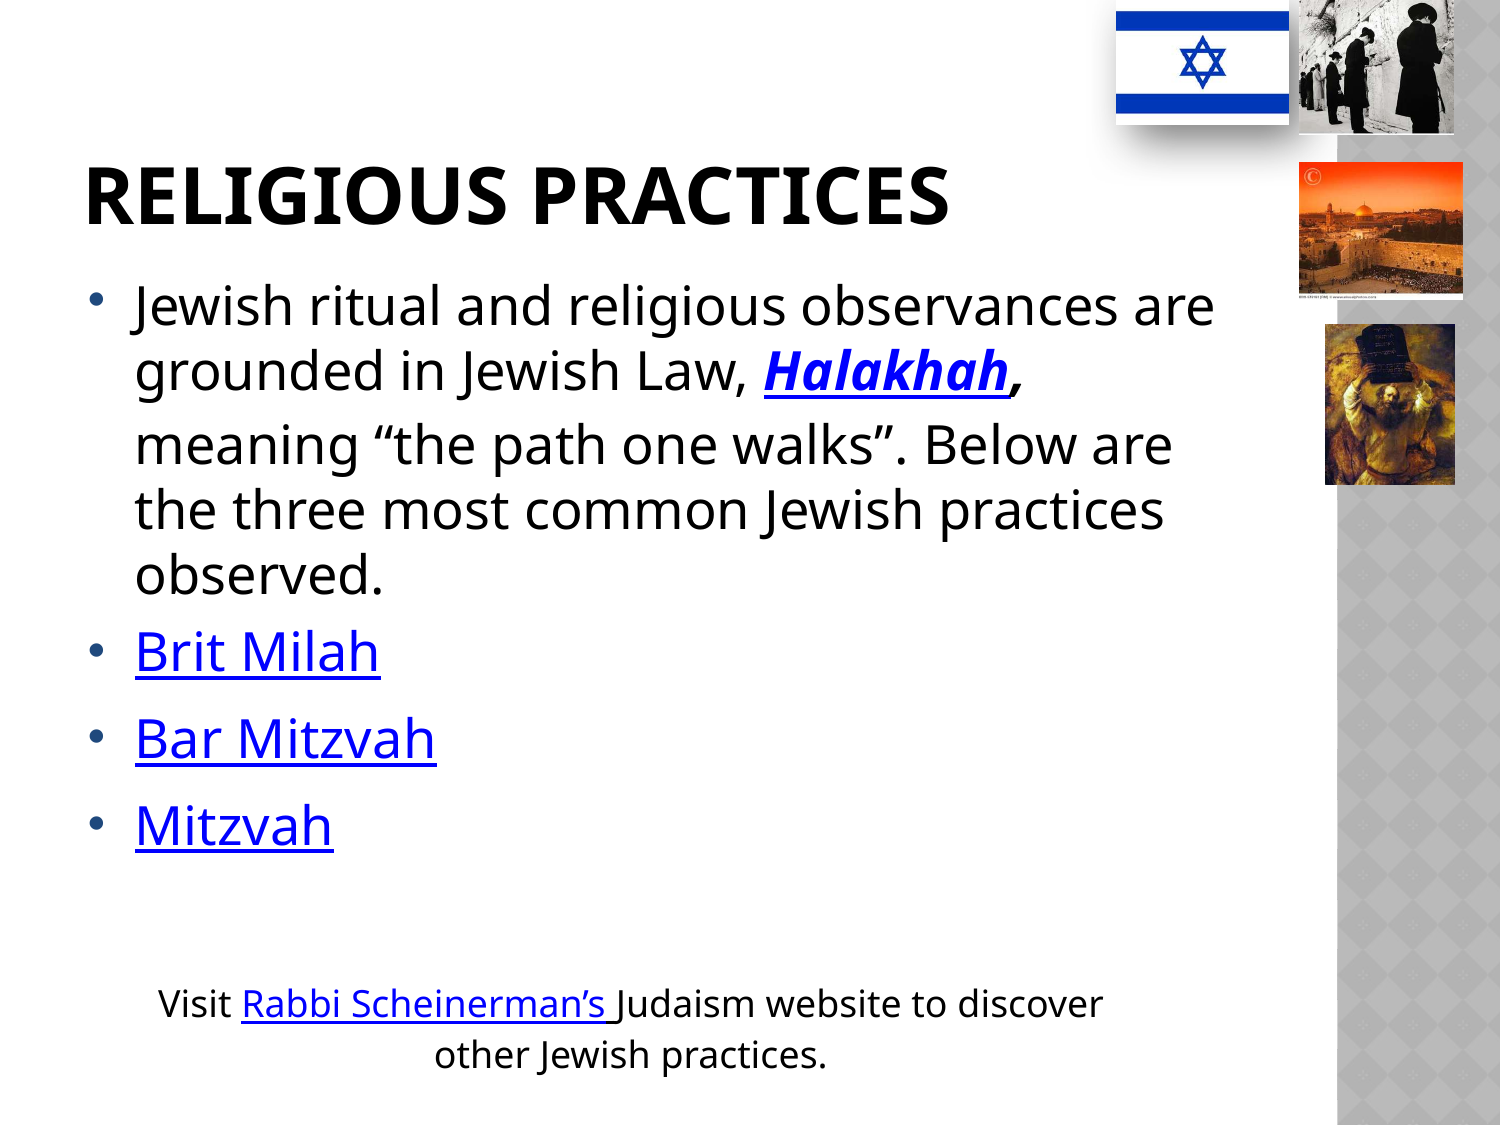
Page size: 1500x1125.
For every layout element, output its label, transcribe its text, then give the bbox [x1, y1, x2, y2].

picture [1299, 162, 1463, 300]
picture [1116, 0, 1289, 125]
title Religious Practices [75, 52, 1263, 240]
list Jewish ritual and religious observances are grounded in Jewish Law, Halakhah, meaning “the path one walks”. Below are the three most common Jewish practices observed. Brit Milah Bar Mitzvah Mitzvah [75, 264, 1263, 913]
text_box Visit Rabbi Scheinerman’s Judaism website to discover other Jewish practices. [112, 973, 1150, 1084]
picture [1299, 0, 1454, 135]
picture [1325, 324, 1455, 485]
